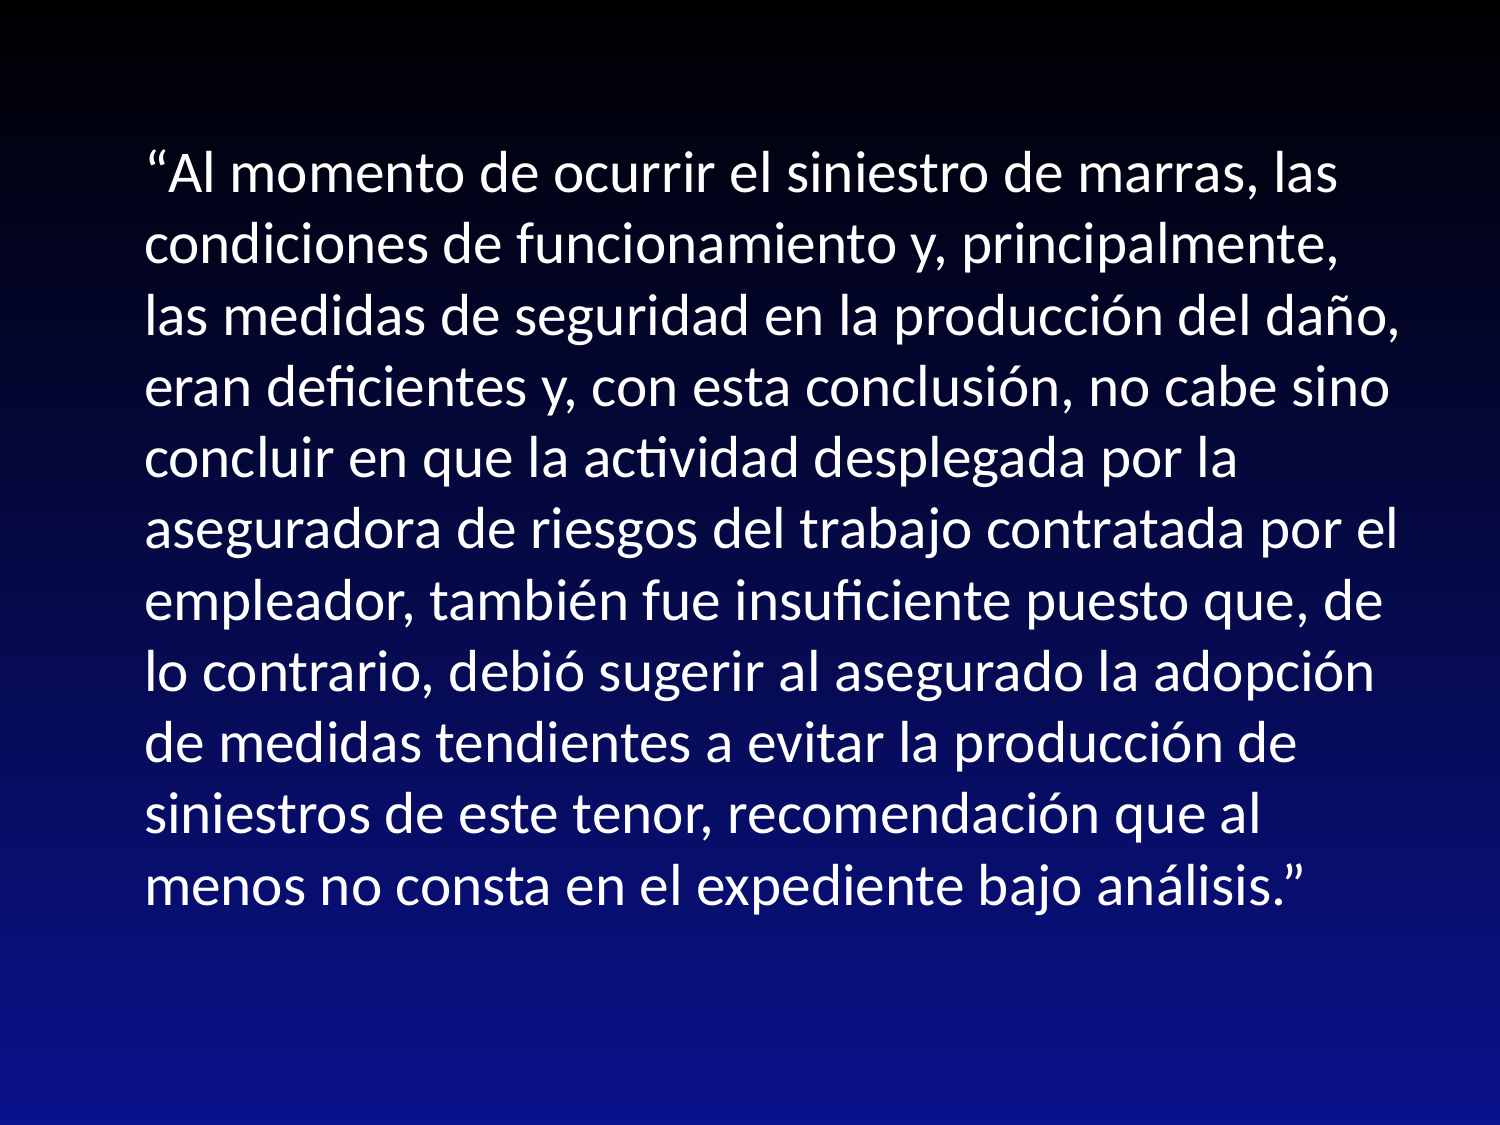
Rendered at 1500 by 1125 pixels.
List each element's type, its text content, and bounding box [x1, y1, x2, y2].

list “Al momento de ocurrir el siniestro de marras, las condiciones de funcionamiento y, principalmente, las medidas de seguridad en la producción del daño, eran deficientes y, con esta conclusión, no cabe sino concluir en que la actividad desplegada por la aseguradora de riesgos del trabajo contratada por el empleador, también fue insuficiente puesto que, de lo contrario, debió sugerir al asegurado la adopción de medidas tendientes a evitar la producción de siniestros de este tenor, recomendación que al menos no consta en el expediente bajo análisis.” [74, 54, 1426, 1006]
